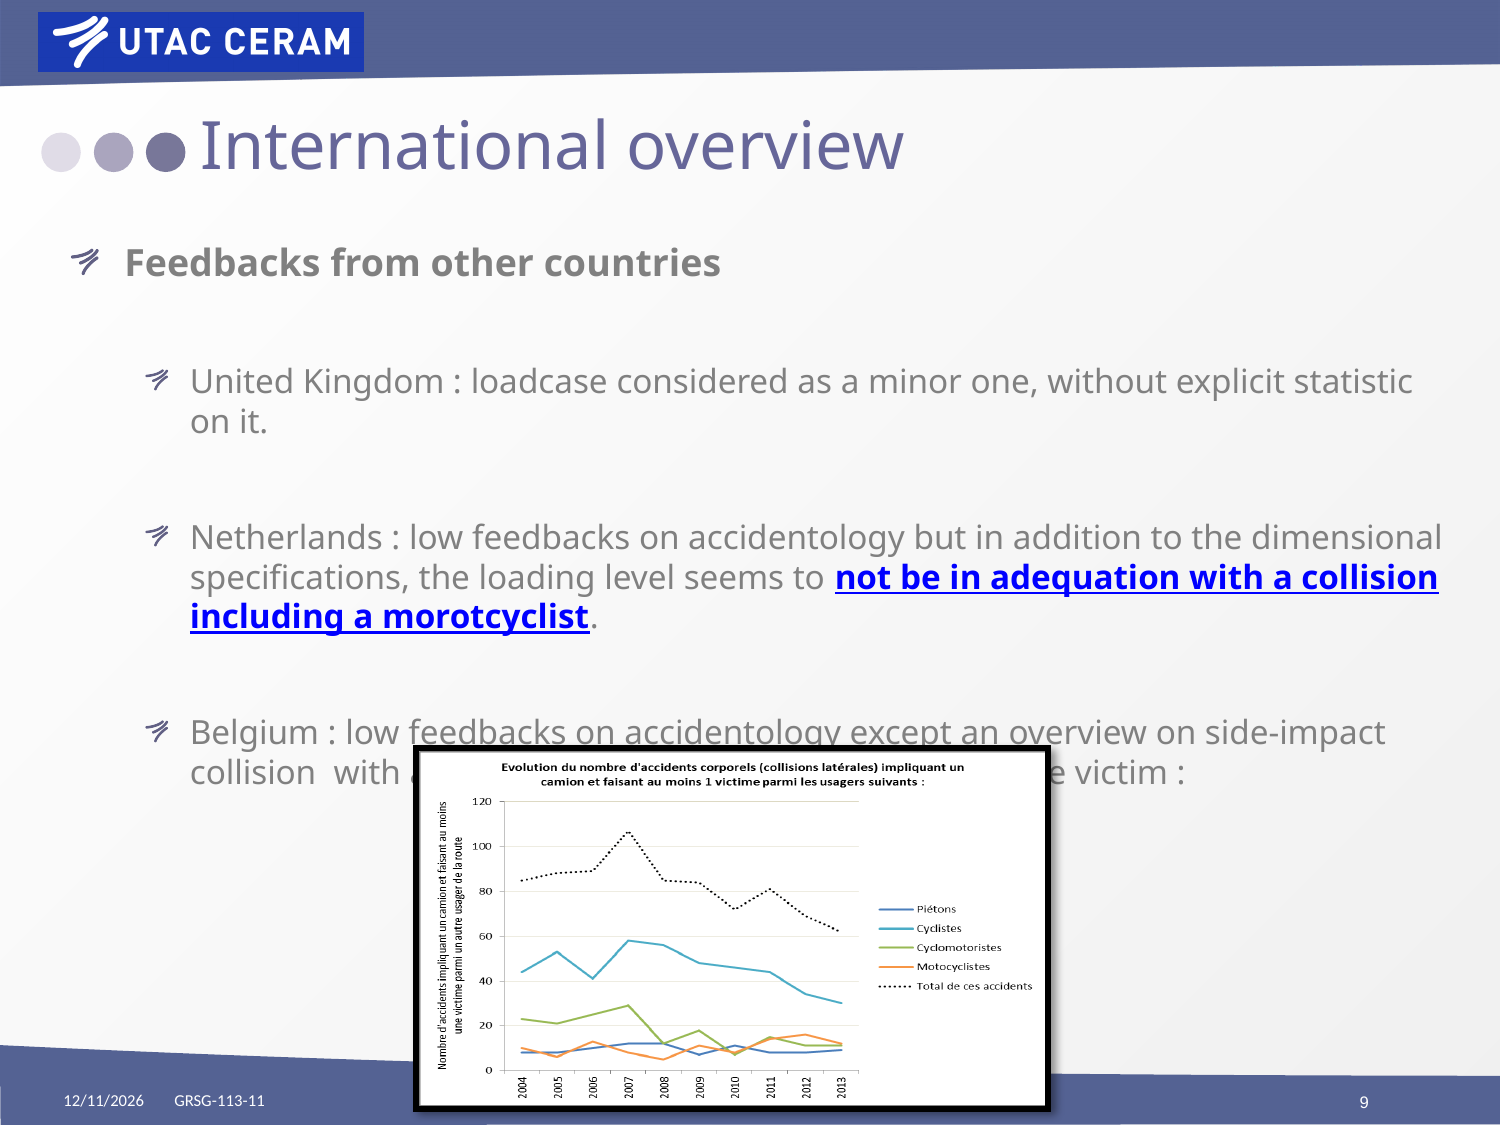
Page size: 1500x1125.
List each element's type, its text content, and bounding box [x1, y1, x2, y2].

title International overview [185, 90, 1446, 197]
picture [143, 524, 170, 548]
picture [68, 247, 101, 277]
picture [143, 368, 170, 392]
picture [143, 719, 170, 744]
picture [418, 751, 1046, 1107]
list Feedbacks from other countries United Kingdom : loadcase considered as a minor one, without explicit statistic on it. Netherlands : low feedbacks on accidentology but in addition to the dimensional specifications, the loading level seems to not be in adequation with a collision including a morotcyclist. Belgium : low feedbacks on accidentology except an overview on side-impact collision with a heavy duty vehicle including at least one victim : [53, 231, 1471, 1035]
picture [0, 0, 1500, 87]
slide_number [0, 1069, 159, 1125]
footer GRSG-113-11 [159, 1069, 430, 1125]
